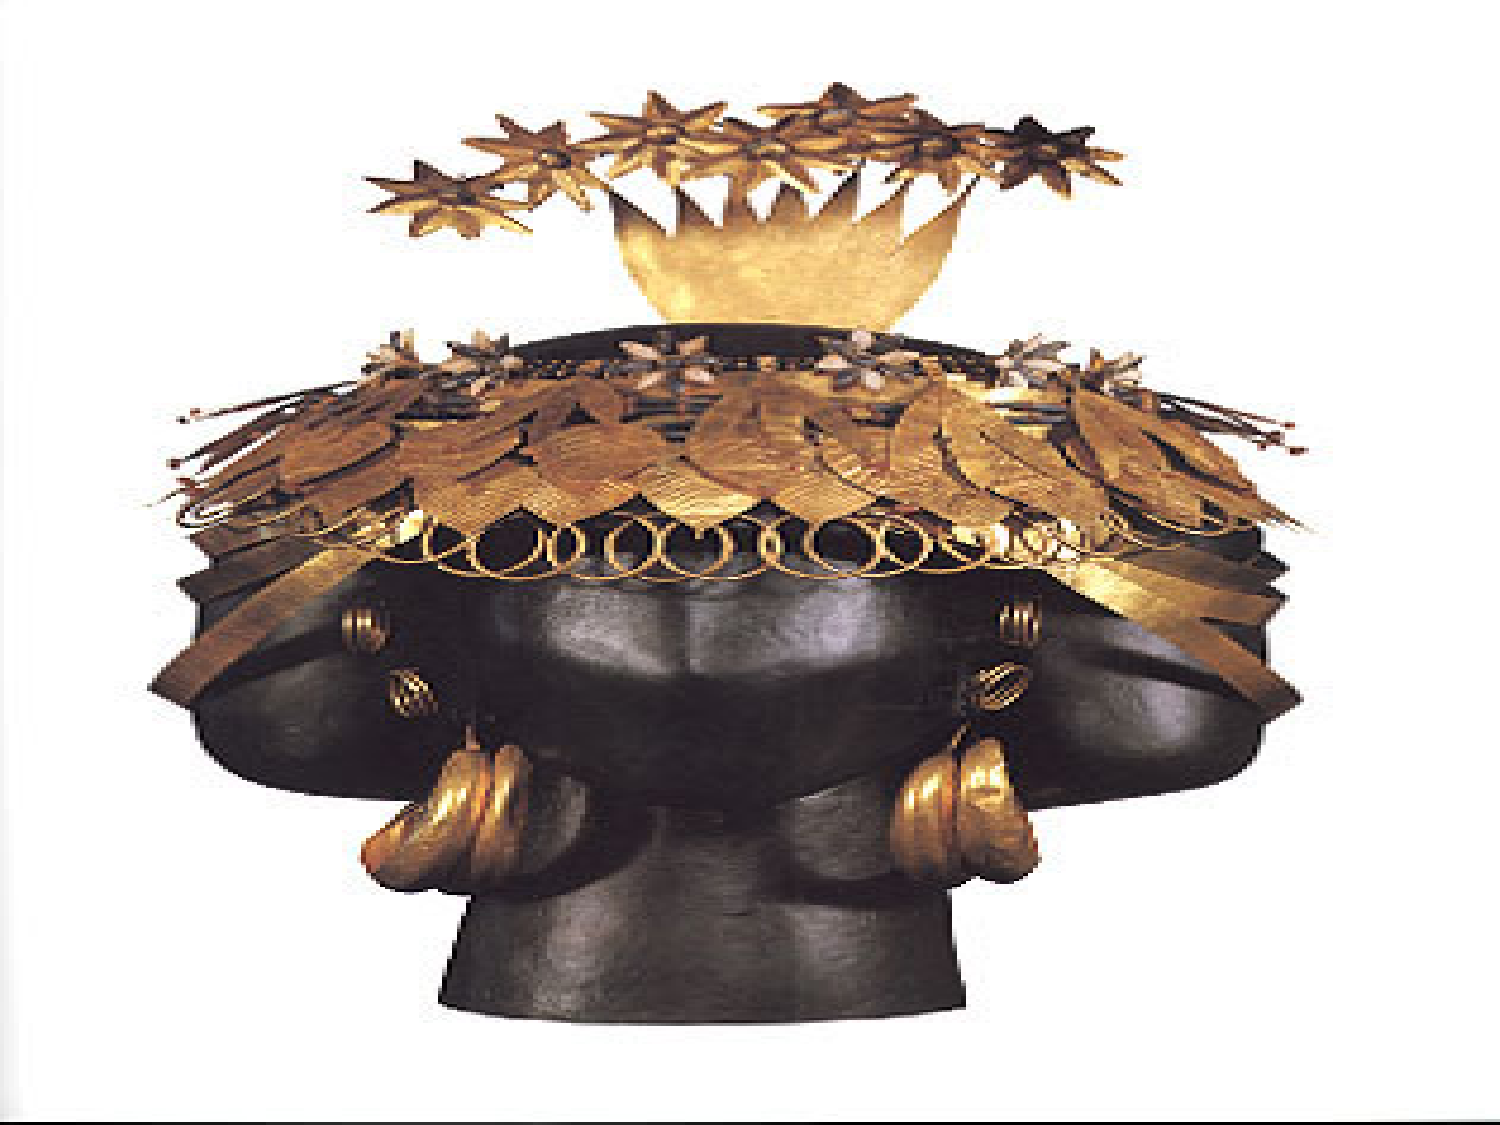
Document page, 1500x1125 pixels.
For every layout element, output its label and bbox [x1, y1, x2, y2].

list [0, 0, 1500, 1125]
